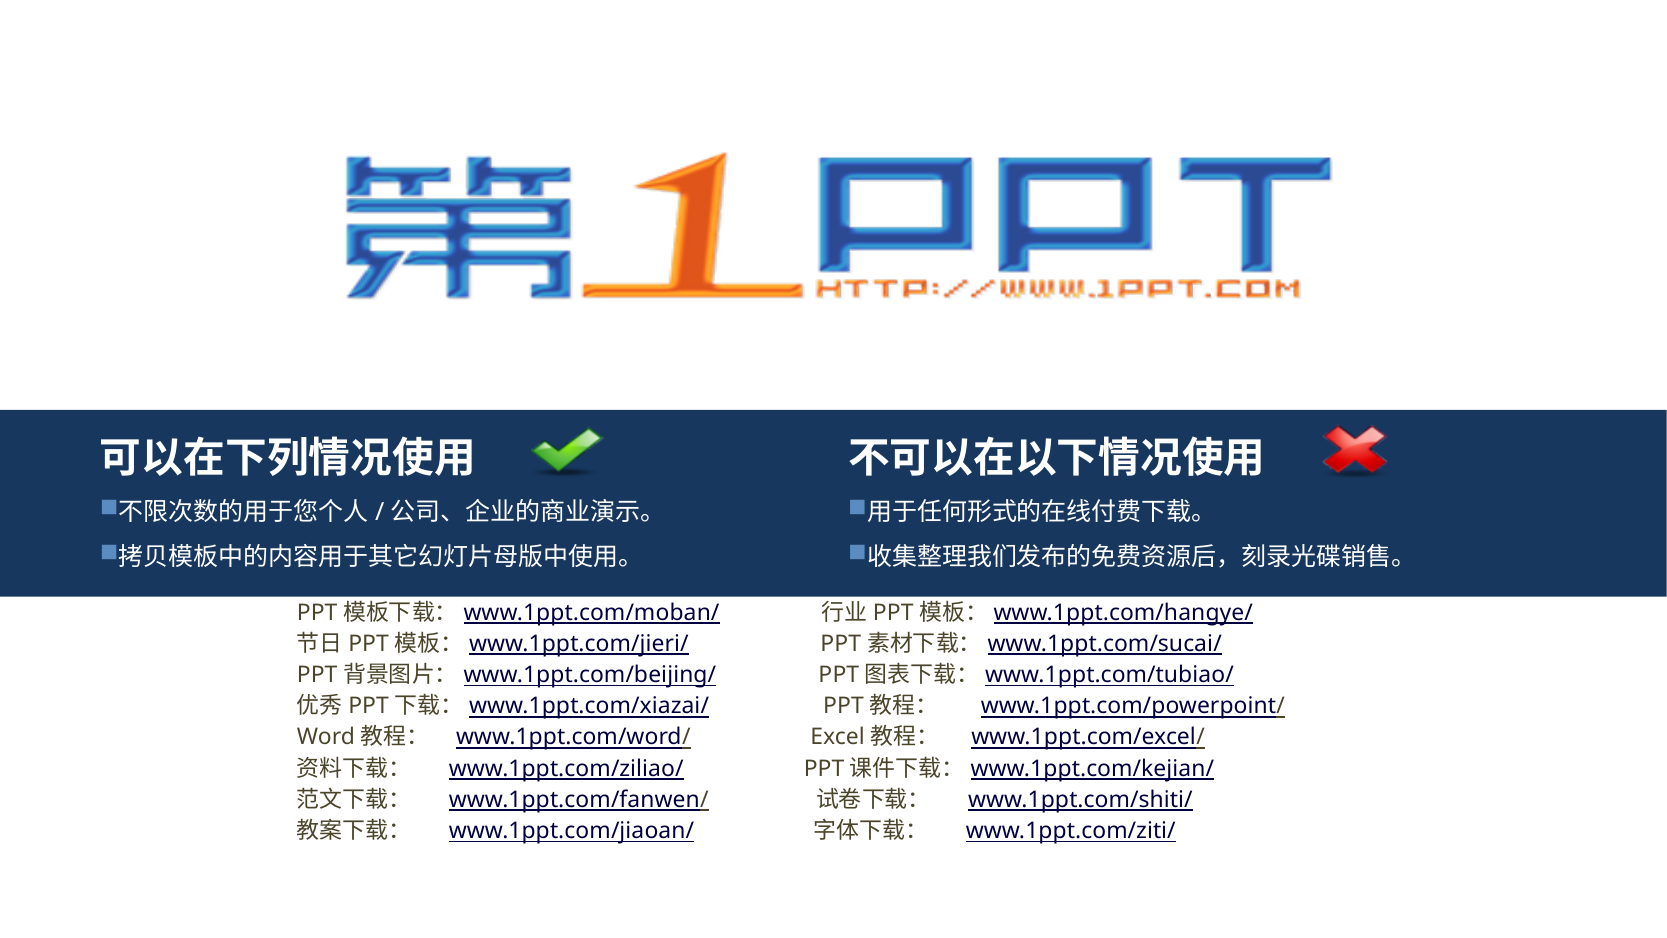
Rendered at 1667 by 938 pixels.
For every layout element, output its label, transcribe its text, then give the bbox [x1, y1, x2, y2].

text_box 不可以在以下情况使用 用于任何形式的在线付费下载。 收集整理我们发布的免费资源后，刻录光碟销售。 [833, 423, 1582, 635]
text_box [0, 409, 1667, 597]
picture [149, 42, 1556, 410]
text_box 可以在下列情况使用 不限次数的用于您个人/公司、企业的商业演示。 拷贝模板中的内容用于其它幻灯片母版中使用。 [85, 423, 834, 645]
picture [1318, 423, 1391, 478]
picture [531, 423, 604, 478]
text_box PPT模板下载：www.1ppt.com/moban/ 行业PPT模板：www.1ppt.com/hangye/ 节日PPT模板：www.1ppt.com/jieri/ PPT素材下载：www.1ppt.com/sucai/ PPT背景图片：www.1ppt.com/beijing/ PPT图表下载：www.1ppt.com/tubiao/ 优秀PPT下载：www.1ppt.com/xiazai/ PPT教程： www.1ppt.com/powerpoint/ Word教程： www.1ppt.com/word/ Excel教程： www.1ppt.com/excel/ 资料下载： www.1ppt.com/ziliao/ PPT课件下载：www.1ppt.com/kejian/ 范文下载： www.1ppt.com/fanwen/ 试卷下载： www.1ppt.com/shiti/ 教案下载： www.1ppt.com/jiaoan/ 字体下载： www.1ppt.com/ziti/ [280, 635, 1461, 840]
